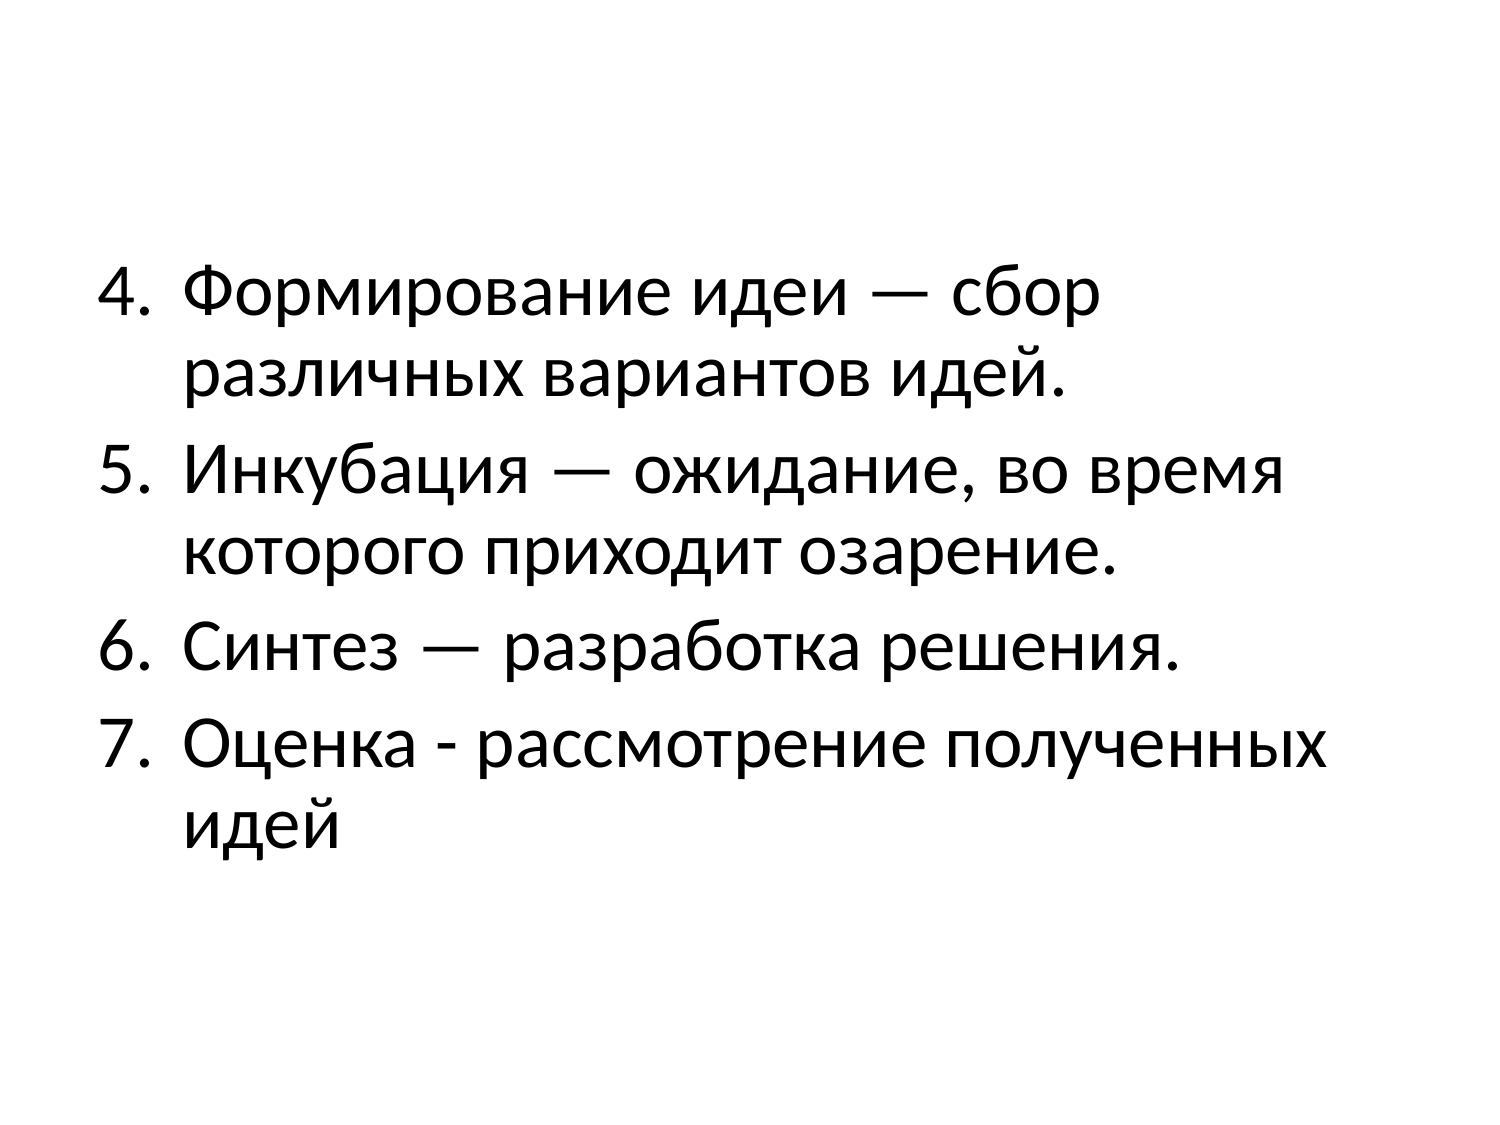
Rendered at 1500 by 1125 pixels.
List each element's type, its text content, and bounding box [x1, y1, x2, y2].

list Формирование идеи — сбор различных вариантов идей. Инкубация — ожидание, во время которого приходит озарение. Синтез — разработка решения. Оценка - рассмотрение полученных идей [64, 243, 1425, 1079]
